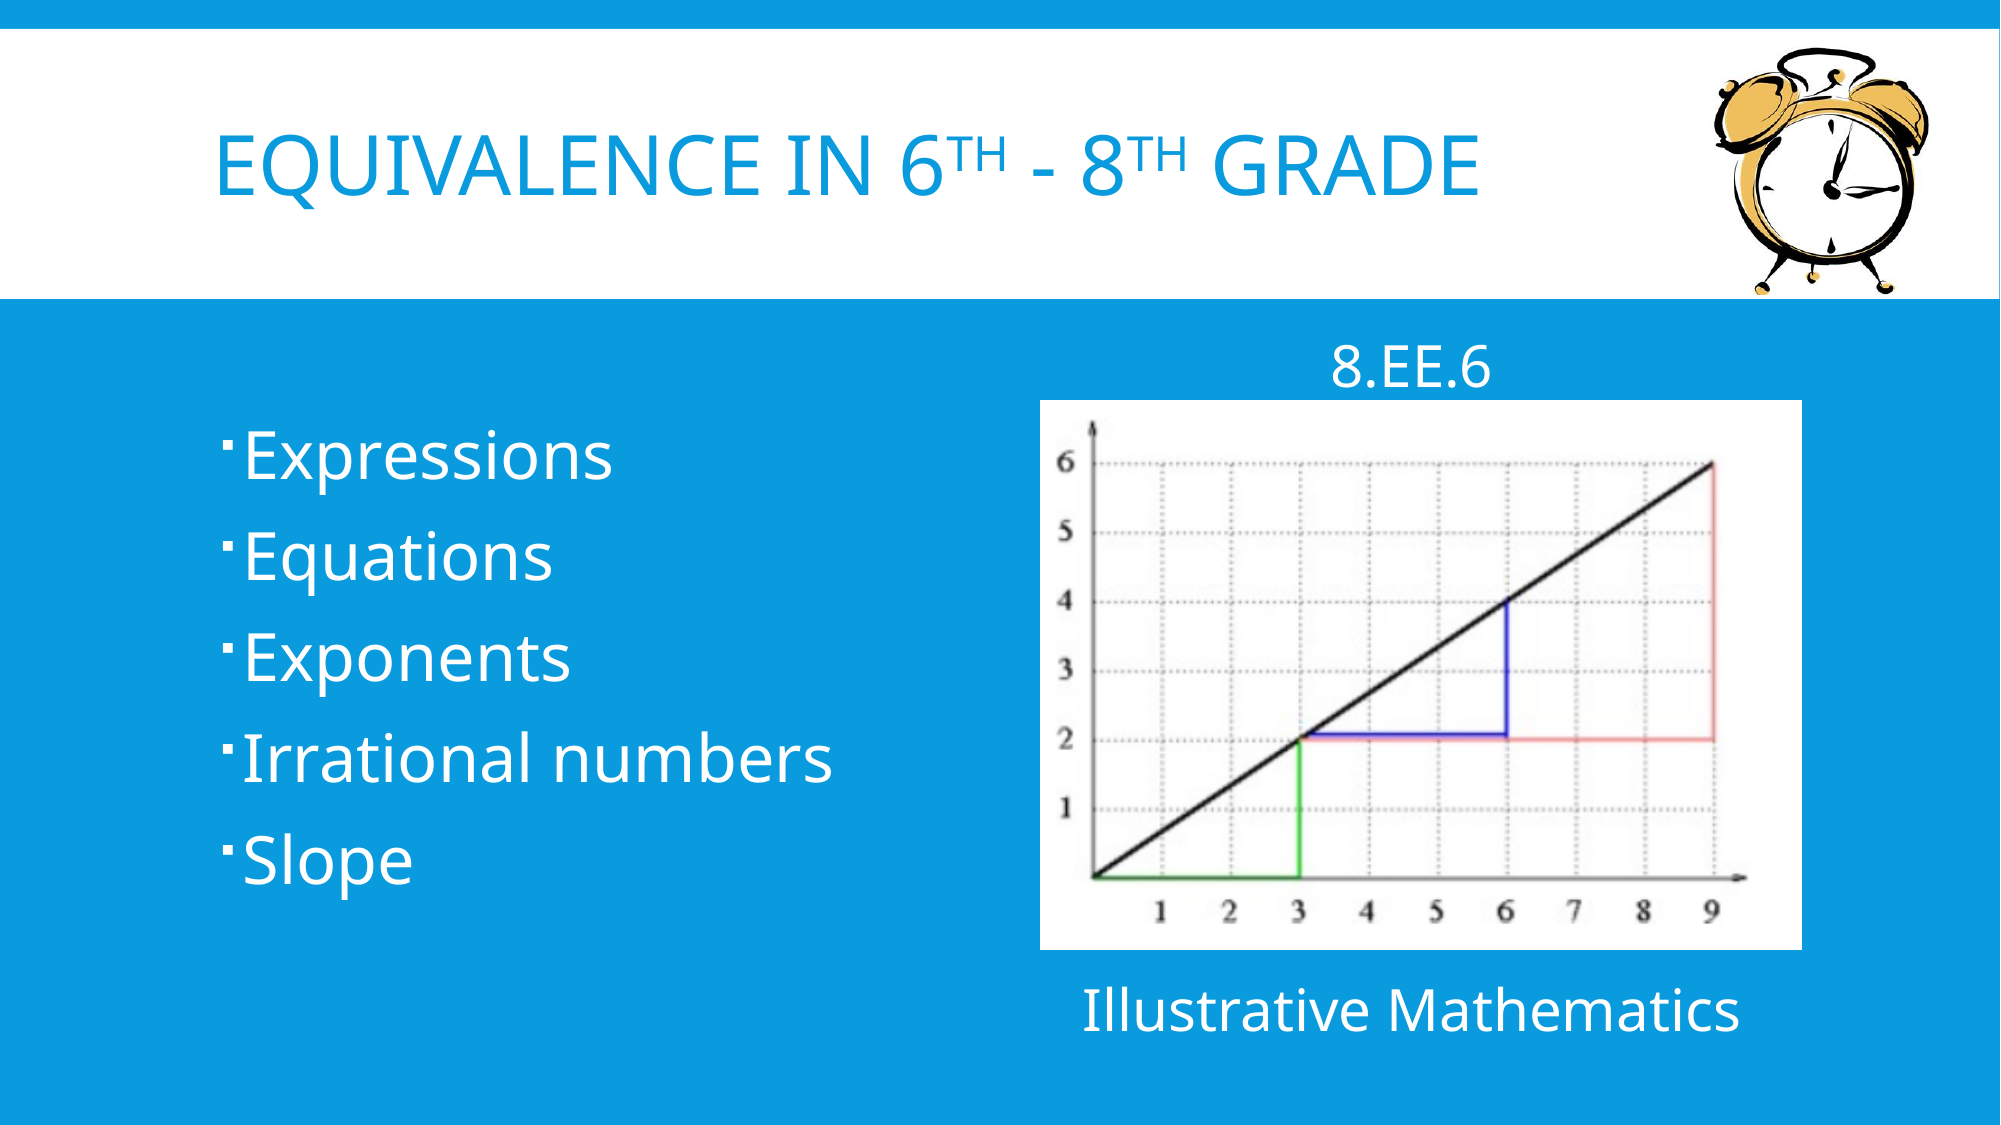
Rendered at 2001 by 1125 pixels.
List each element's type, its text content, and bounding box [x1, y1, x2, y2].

list 8.EE.6 Illustrative Mathematics [1022, 329, 1803, 1059]
title Equivalence in 6th - 8th Grade [197, 46, 1695, 295]
picture [1701, 45, 1951, 295]
picture [1041, 401, 1801, 949]
list Expressions Equations Exponents Irrational numbers Slope [197, 329, 978, 1020]
